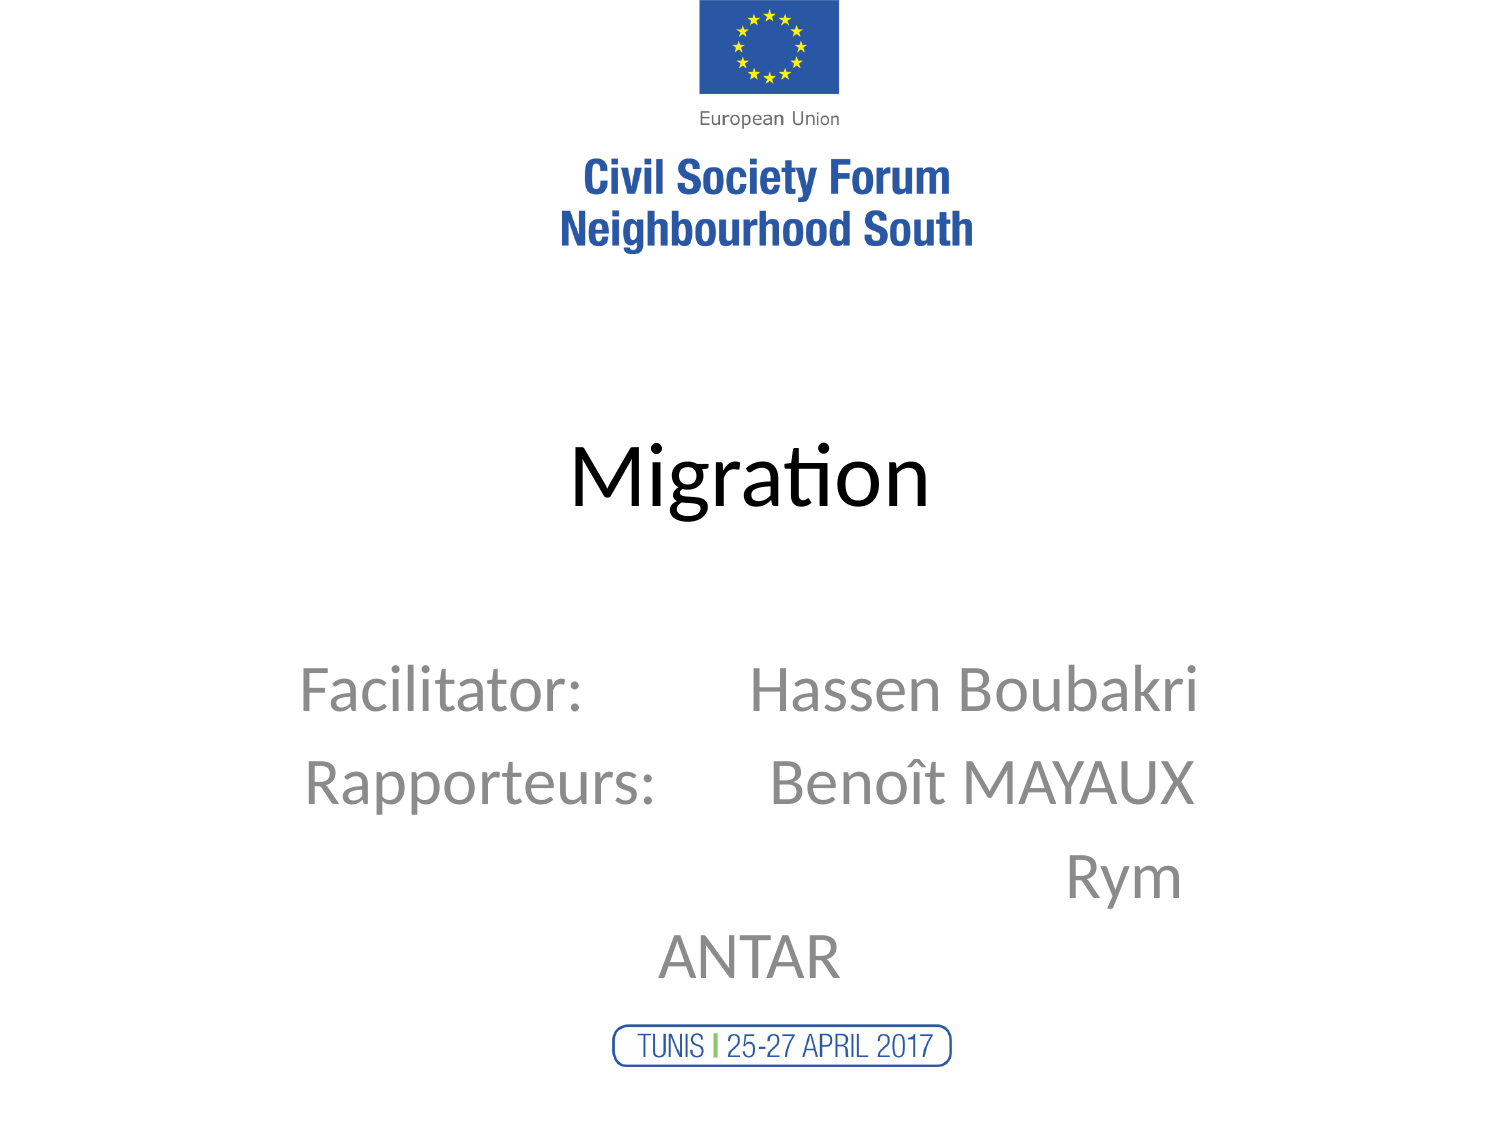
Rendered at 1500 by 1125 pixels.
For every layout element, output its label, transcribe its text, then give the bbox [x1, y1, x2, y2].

picture [562, 0, 973, 254]
picture [612, 1024, 952, 1067]
title Migration [112, 349, 1388, 591]
subtitle Facilitator: Hassen Boubakri Rapporteurs: Benoît MAYAUX Rym ANTAR [225, 637, 1275, 925]
